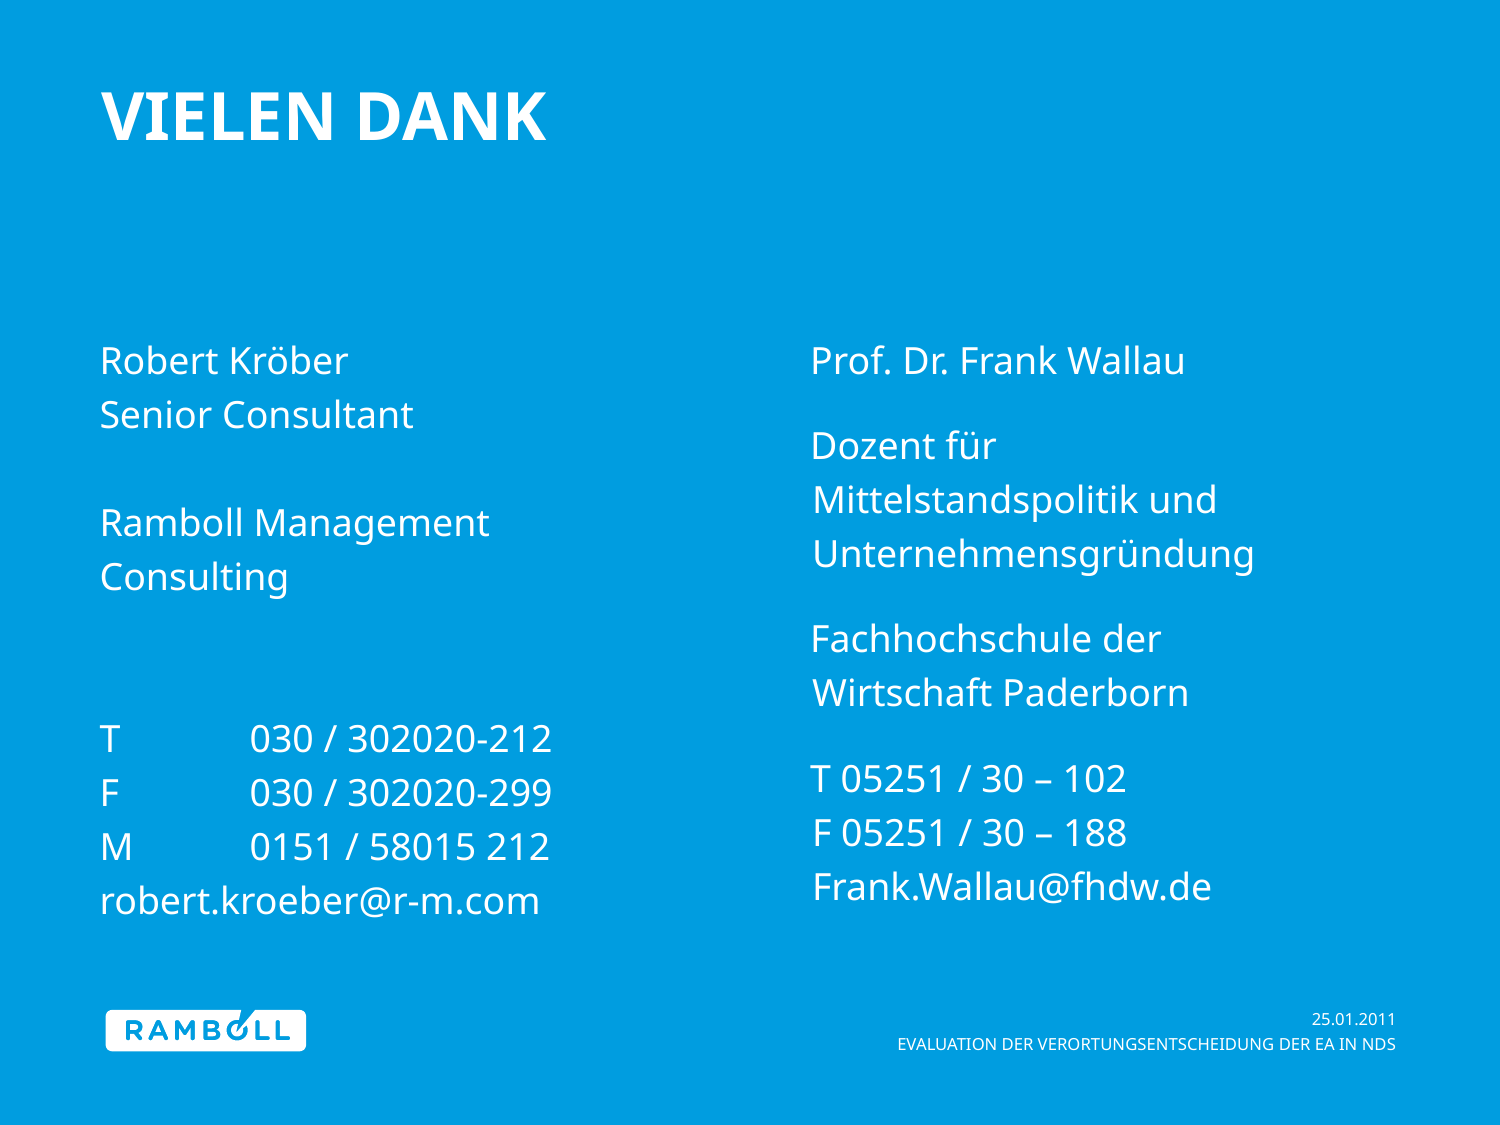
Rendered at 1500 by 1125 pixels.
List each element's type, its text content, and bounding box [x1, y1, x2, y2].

text_box Robert Kröber Senior Consultant Ramboll Management Consulting T 030 / 302020-212 F 030 / 302020-299 M 0151 / 58015 212 robert.kroeber@r-m.com [93, 328, 621, 976]
title Vielen Dank [101, 73, 1400, 237]
text_box Prof. Dr. Frank Wallau Dozent für Mittelstandspolitik und Unternehmensgründung Fachhochschule der Wirtschaft Paderborn T 05251 / 30 – 102 F 05251 / 30 – 188 Frank.Wallau@fhdw.de [804, 328, 1332, 908]
